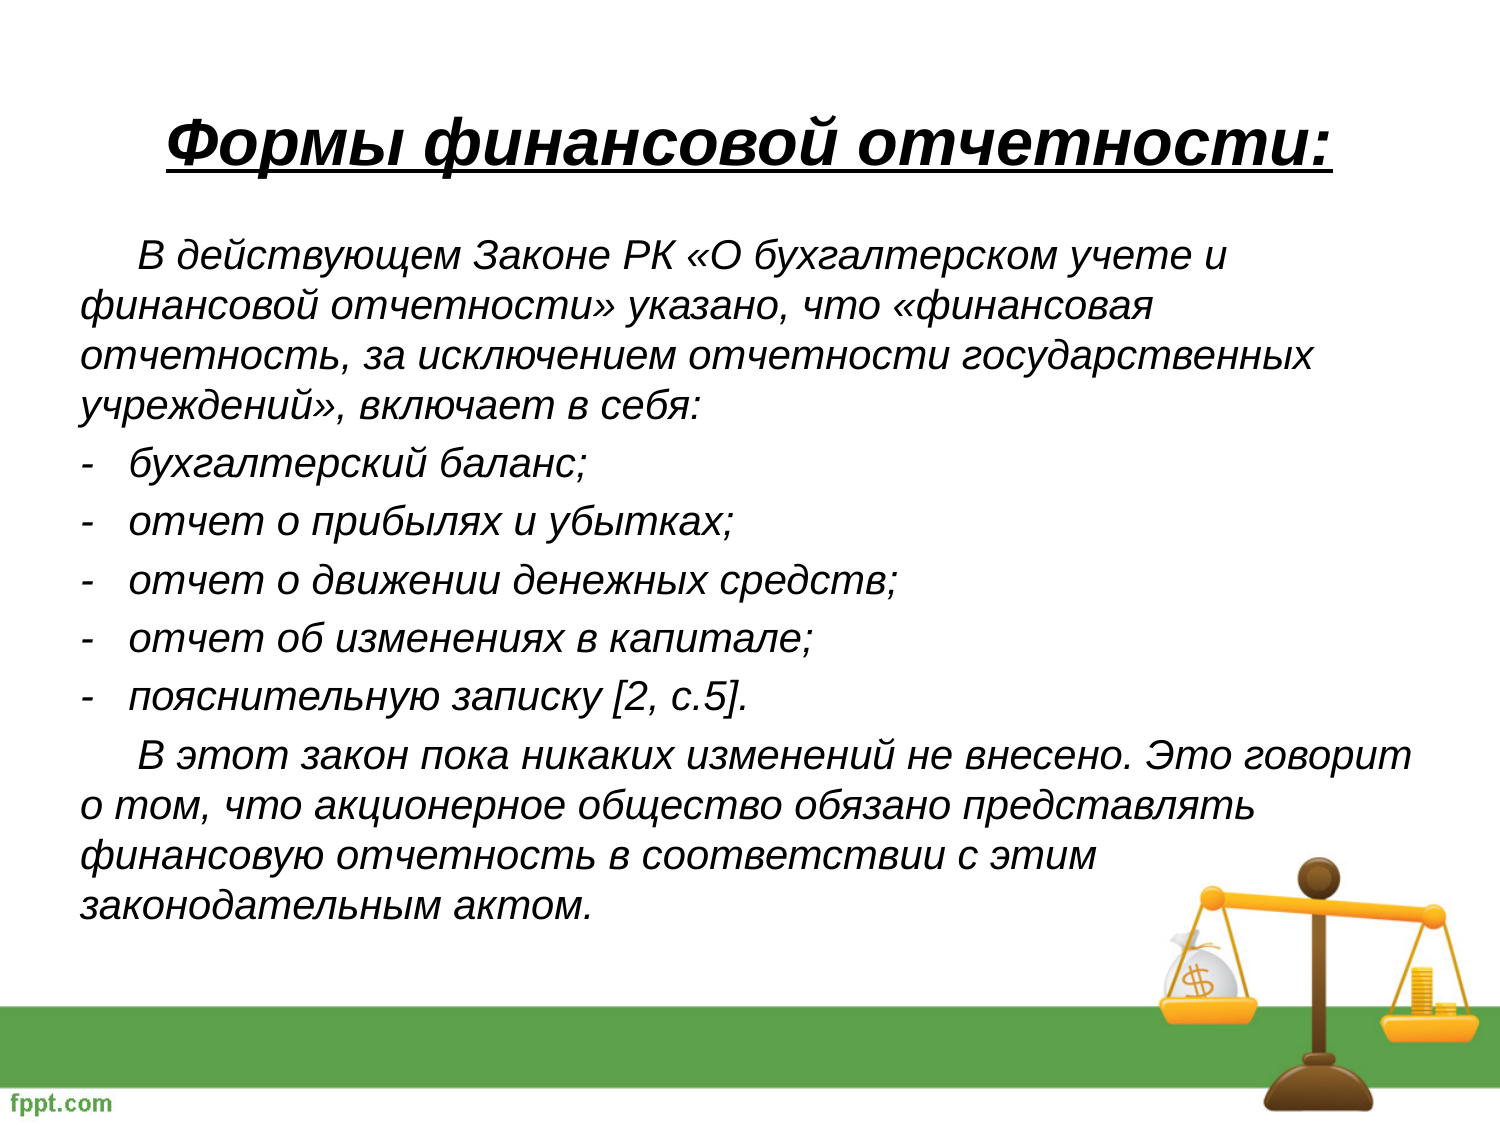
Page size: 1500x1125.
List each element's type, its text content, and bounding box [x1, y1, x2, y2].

picture [0, 0, 1500, 1125]
title Формы финансовой отчетности: [75, 45, 1425, 219]
list В действующем Законе РК «О бухгалтерском учете и финансовой отчетности» указано, что «финансовая отчетность, за исключением отчетности государственных учреждений», включает в себя: - бухгалтерский баланс; - отчет о прибылях и убытках; - отчет о движении денежных средств; - отчет об изменениях в капитале; - пояснительную записку [2, с.5]. В этот закон пока никаких изменений не внесено. Это говорит о том, что акционерное общество обязано представлять финансовую отчетность в соответствии с этим законодательным актом. [64, 219, 1437, 994]
